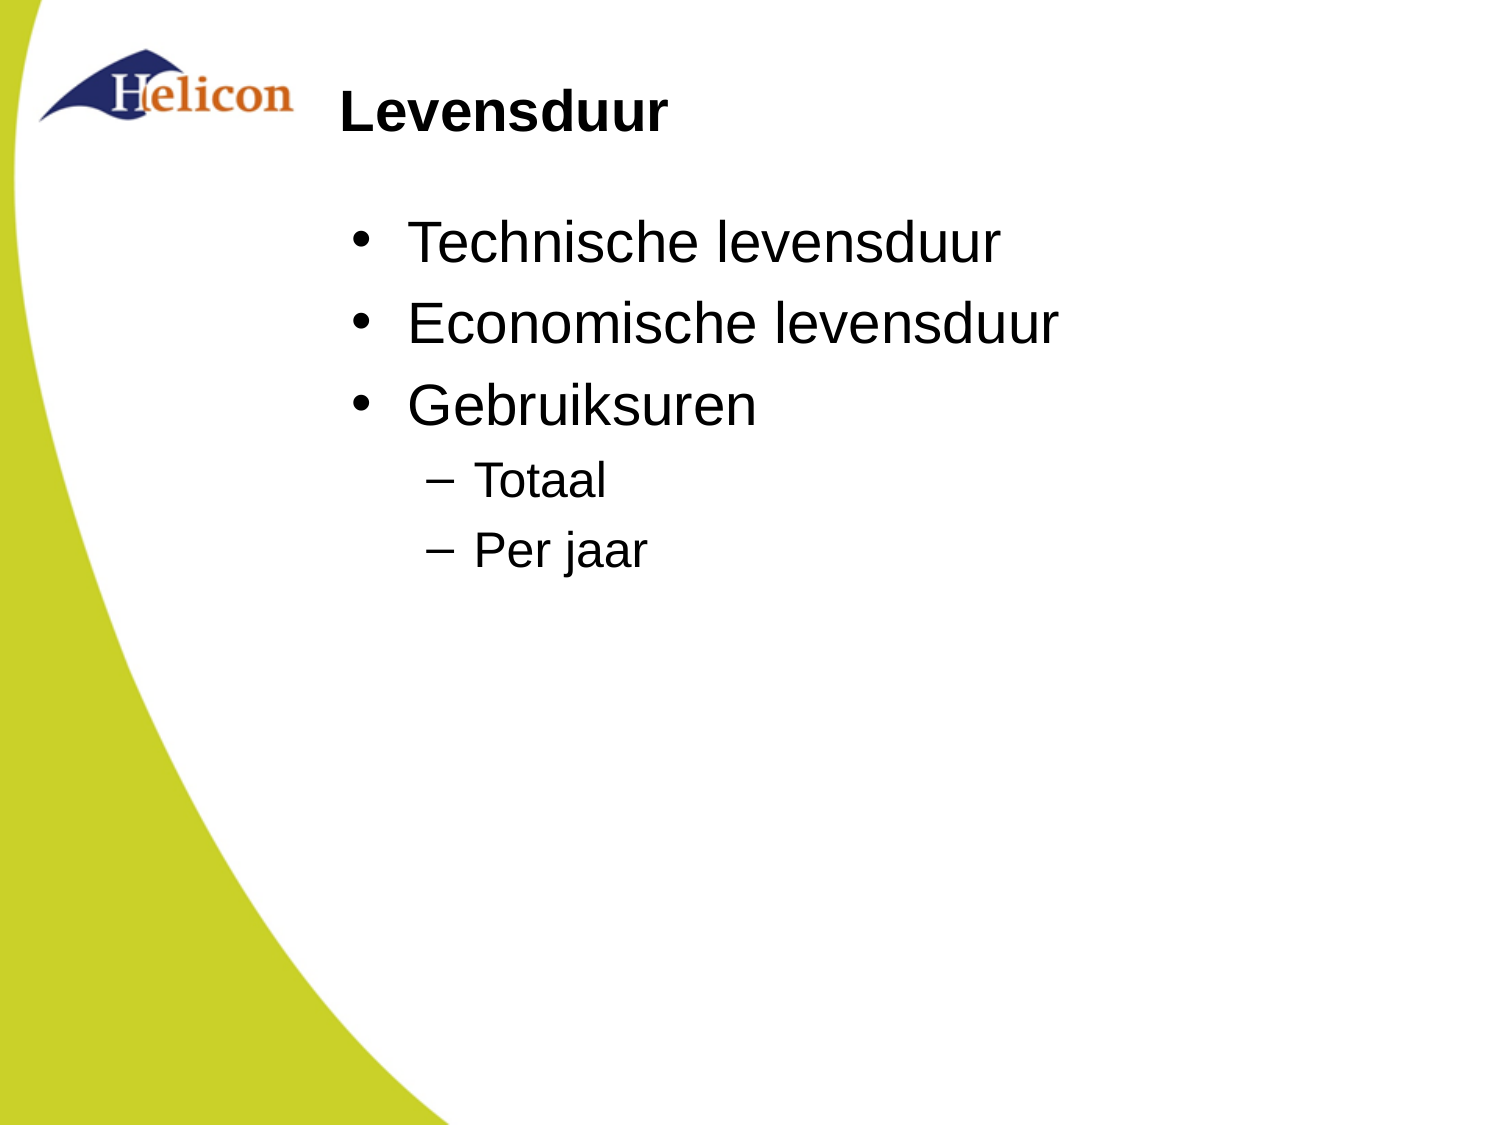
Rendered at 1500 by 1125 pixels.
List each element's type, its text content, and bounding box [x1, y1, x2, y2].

picture [0, 0, 1500, 1125]
list Technische levensduur Economische levensduur Gebruiksuren Totaal Per jaar [336, 196, 1425, 1005]
title Levensduur [324, 54, 1415, 161]
